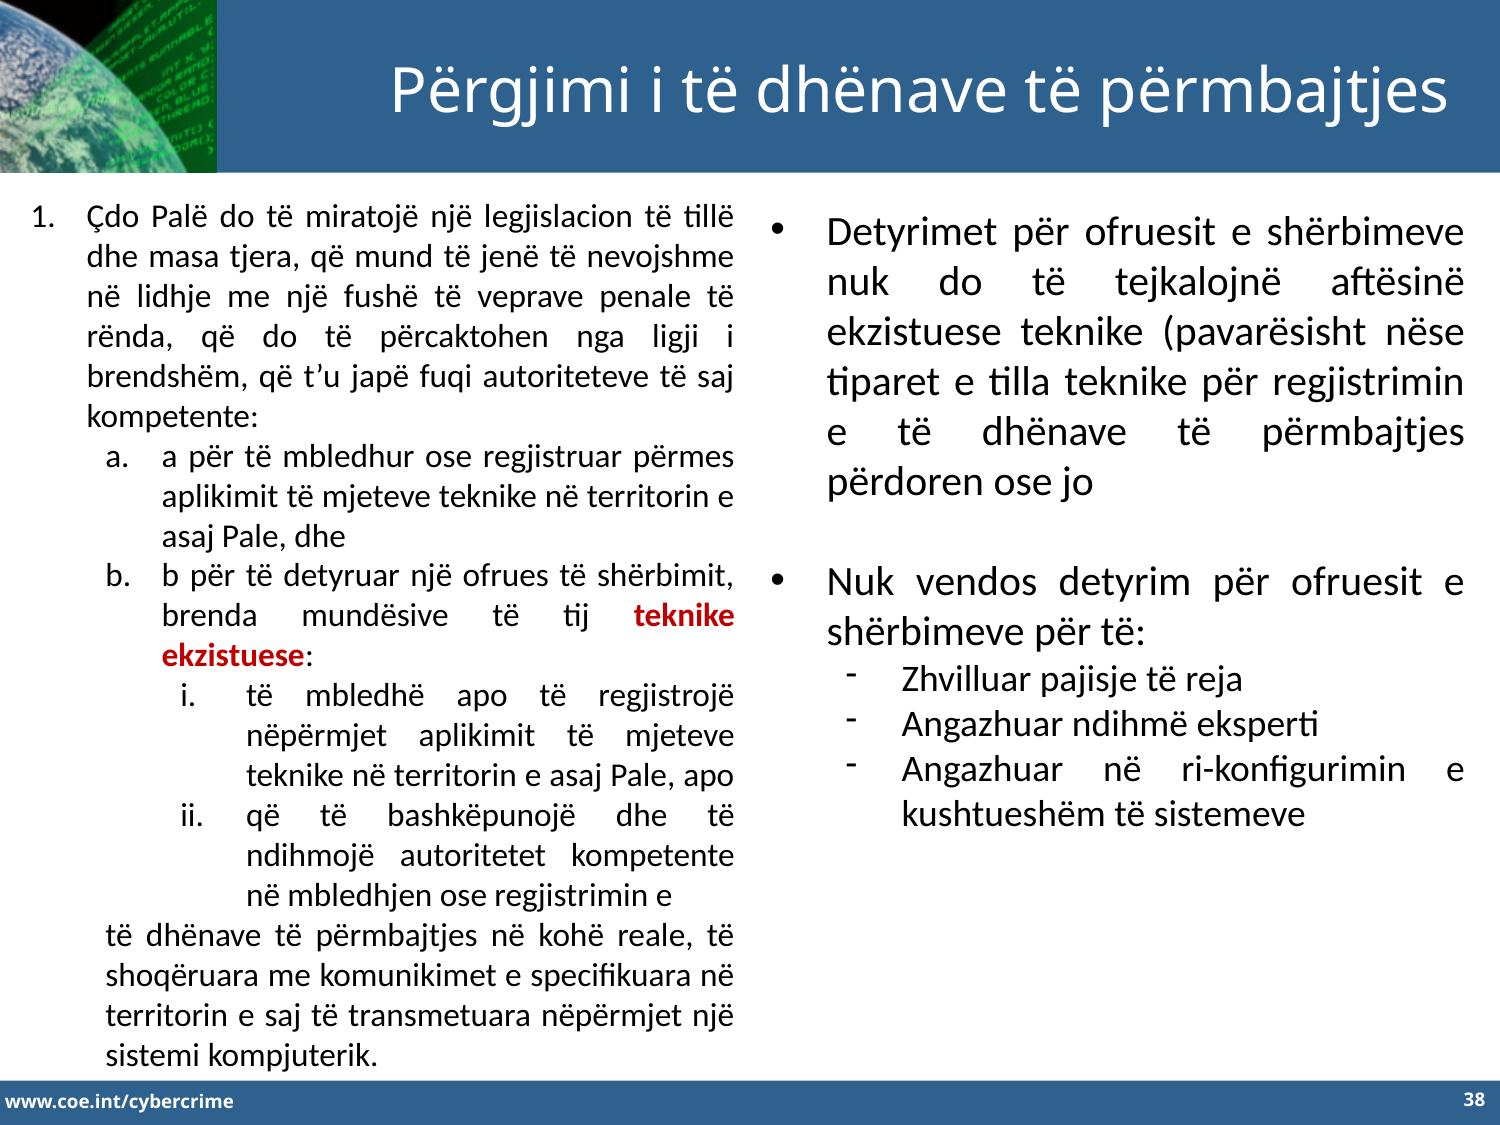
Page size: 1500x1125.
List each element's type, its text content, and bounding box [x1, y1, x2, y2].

picture [0, 0, 217, 173]
text_box Çdo Palë do të miratojë një legjislacion të tillë dhe masa tjera, që mund të jenë të nevojshme në lidhje me një fushë të veprave penale të rënda, që do të përcaktohen nga ligji i brendshëm, që t’u japë fuqi autoriteteve të saj kompetente: a për të mbledhur ose regjistruar përmes aplikimit të mjeteve teknike në territorin e asaj Pale, dhe b për të detyruar një ofrues të shërbimit, brenda mundësive të tij teknike ekzistuese: të mbledhë apo të regjistrojë nëpërmjet aplikimit të mjeteve teknike në territorin e asaj Pale, apo që të bashkëpunojë dhe të ndihmojë autoritetet kompetente në mbledhjen ose regjistrimin e të dhënave të përmbajtjes në kohë reale, të shoqëruara me komunikimet e specifikuara në territorin e saj të transmetuara nëpërmjet një sistemi kompjuterik. [15, 186, 750, 1080]
text_box Përgjimi i të dhënave të përmbajtjes [230, 42, 1483, 133]
text_box Detyrimet për ofruesit e shërbimeve nuk do të tejkalojnë aftësinë ekzistuese teknike (pavarësisht nëse tiparet e tilla teknike për regjistrimin e të dhënave të përmbajtjes përdoren ose jo Nuk vendos detyrim për ofruesit e shërbimeve për të: Zhvilluar pajisje të reja Angazhuar ndihmë eksperti Angazhuar në ri-konfigurimin e kushtueshëm të sistemeve [755, 196, 1480, 842]
